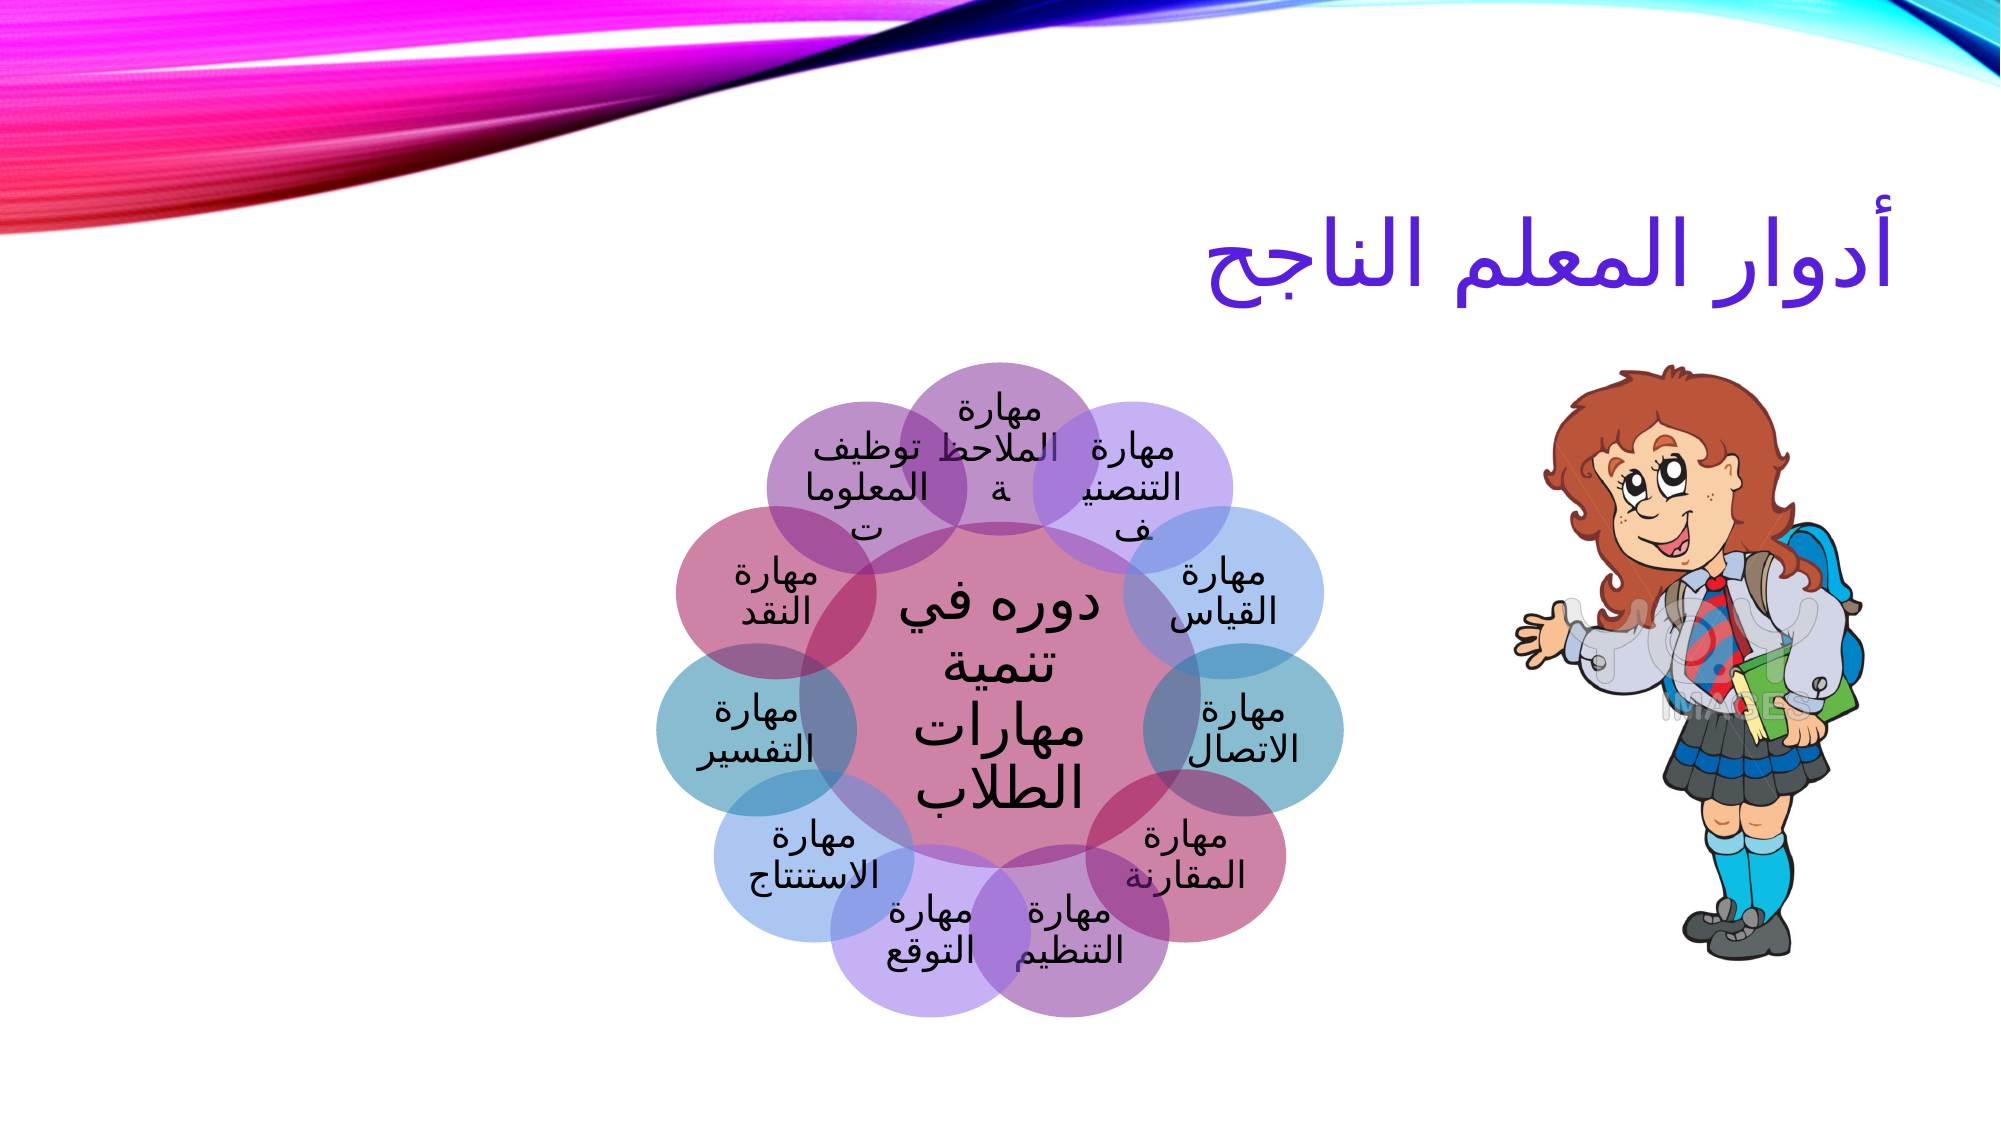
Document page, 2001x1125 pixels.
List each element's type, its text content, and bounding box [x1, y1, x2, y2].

picture [1495, 362, 1886, 973]
picture [1890, 0, 2000, 75]
picture [0, 0, 2000, 237]
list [112, 359, 1888, 1021]
text_box أدوار المعلم الناجح [499, 150, 1913, 363]
picture [1910, 0, 2000, 45]
